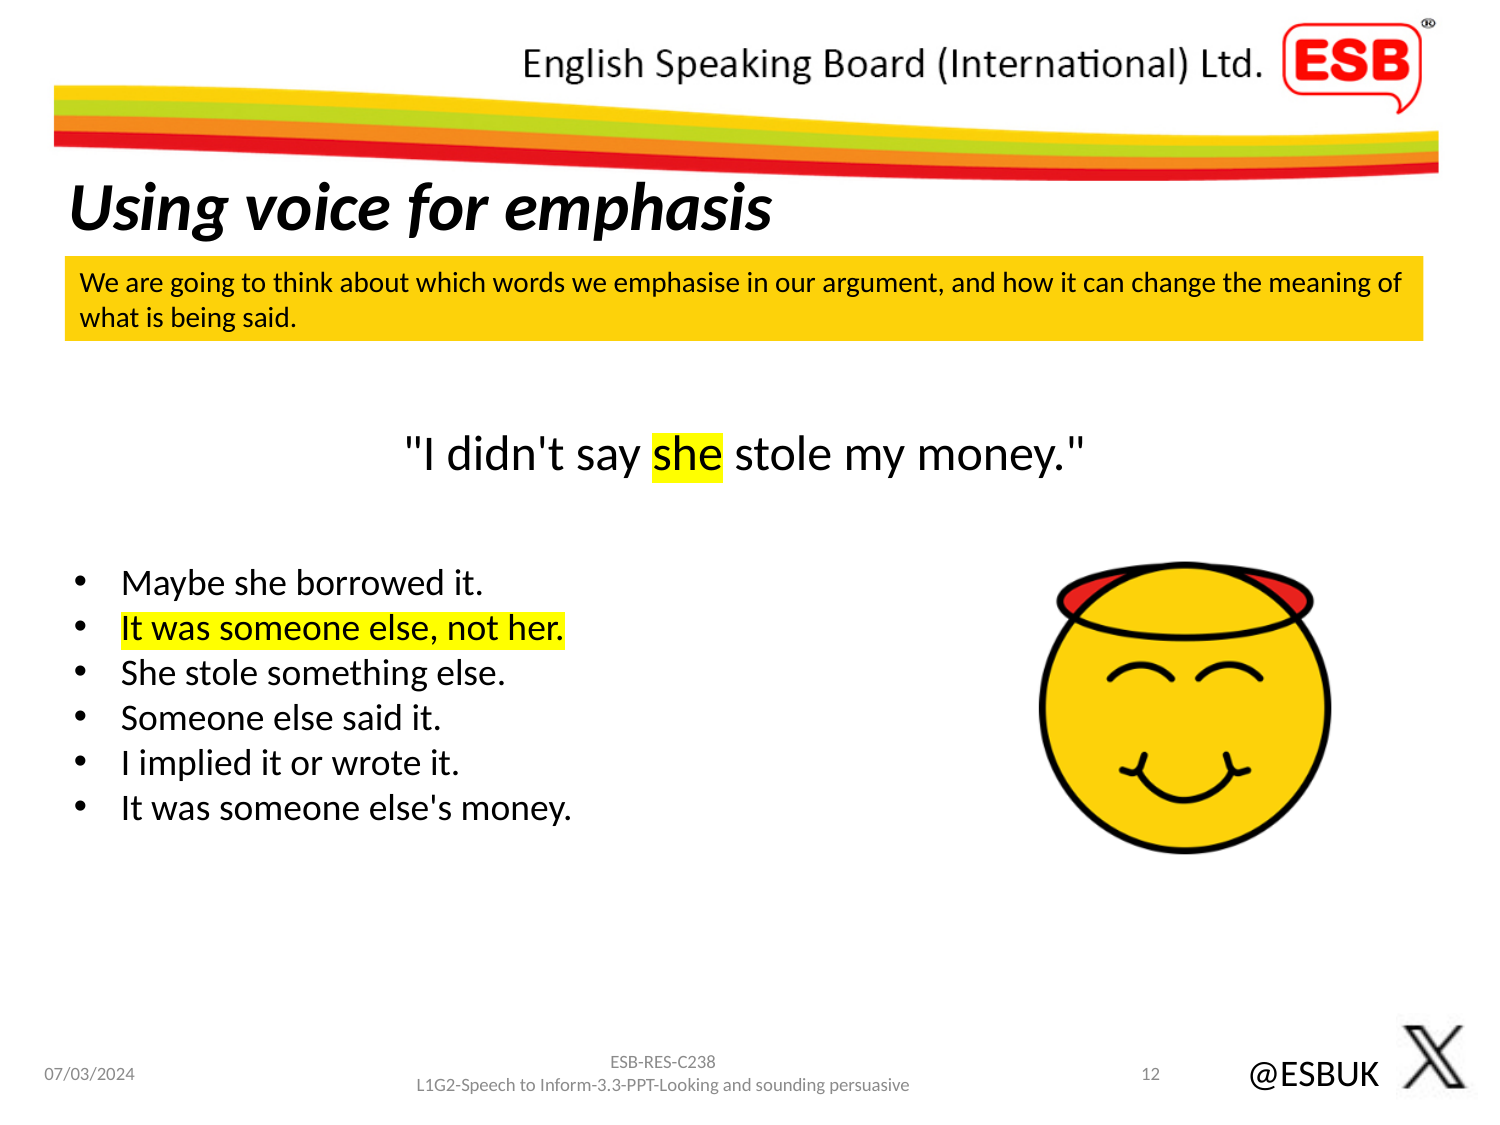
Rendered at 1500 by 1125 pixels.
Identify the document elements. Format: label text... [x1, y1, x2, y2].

footer ESB-RES-C238 L1G2-Speech to Inform-3.3-PPT-Looking and sounding persuasive [395, 1042, 930, 1103]
slide_number 12 [930, 1042, 1176, 1103]
title Using voice for emphasis [53, 160, 1347, 257]
text_box Maybe she borrowed it. It was someone else, not her. She stole something else. Someone else said it. I implied it or wrote it. It was someone else's money. [59, 550, 1359, 881]
text_box We are going to think about which words we emphasise in our argument, and how it can change the meaning of what is being said. [64, 256, 1424, 341]
text_box "I didn't say she stole my money." [369, 413, 1119, 488]
picture [1011, 541, 1385, 869]
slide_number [29, 1042, 367, 1103]
picture [1396, 1013, 1478, 1102]
picture [0, 0, 1500, 189]
